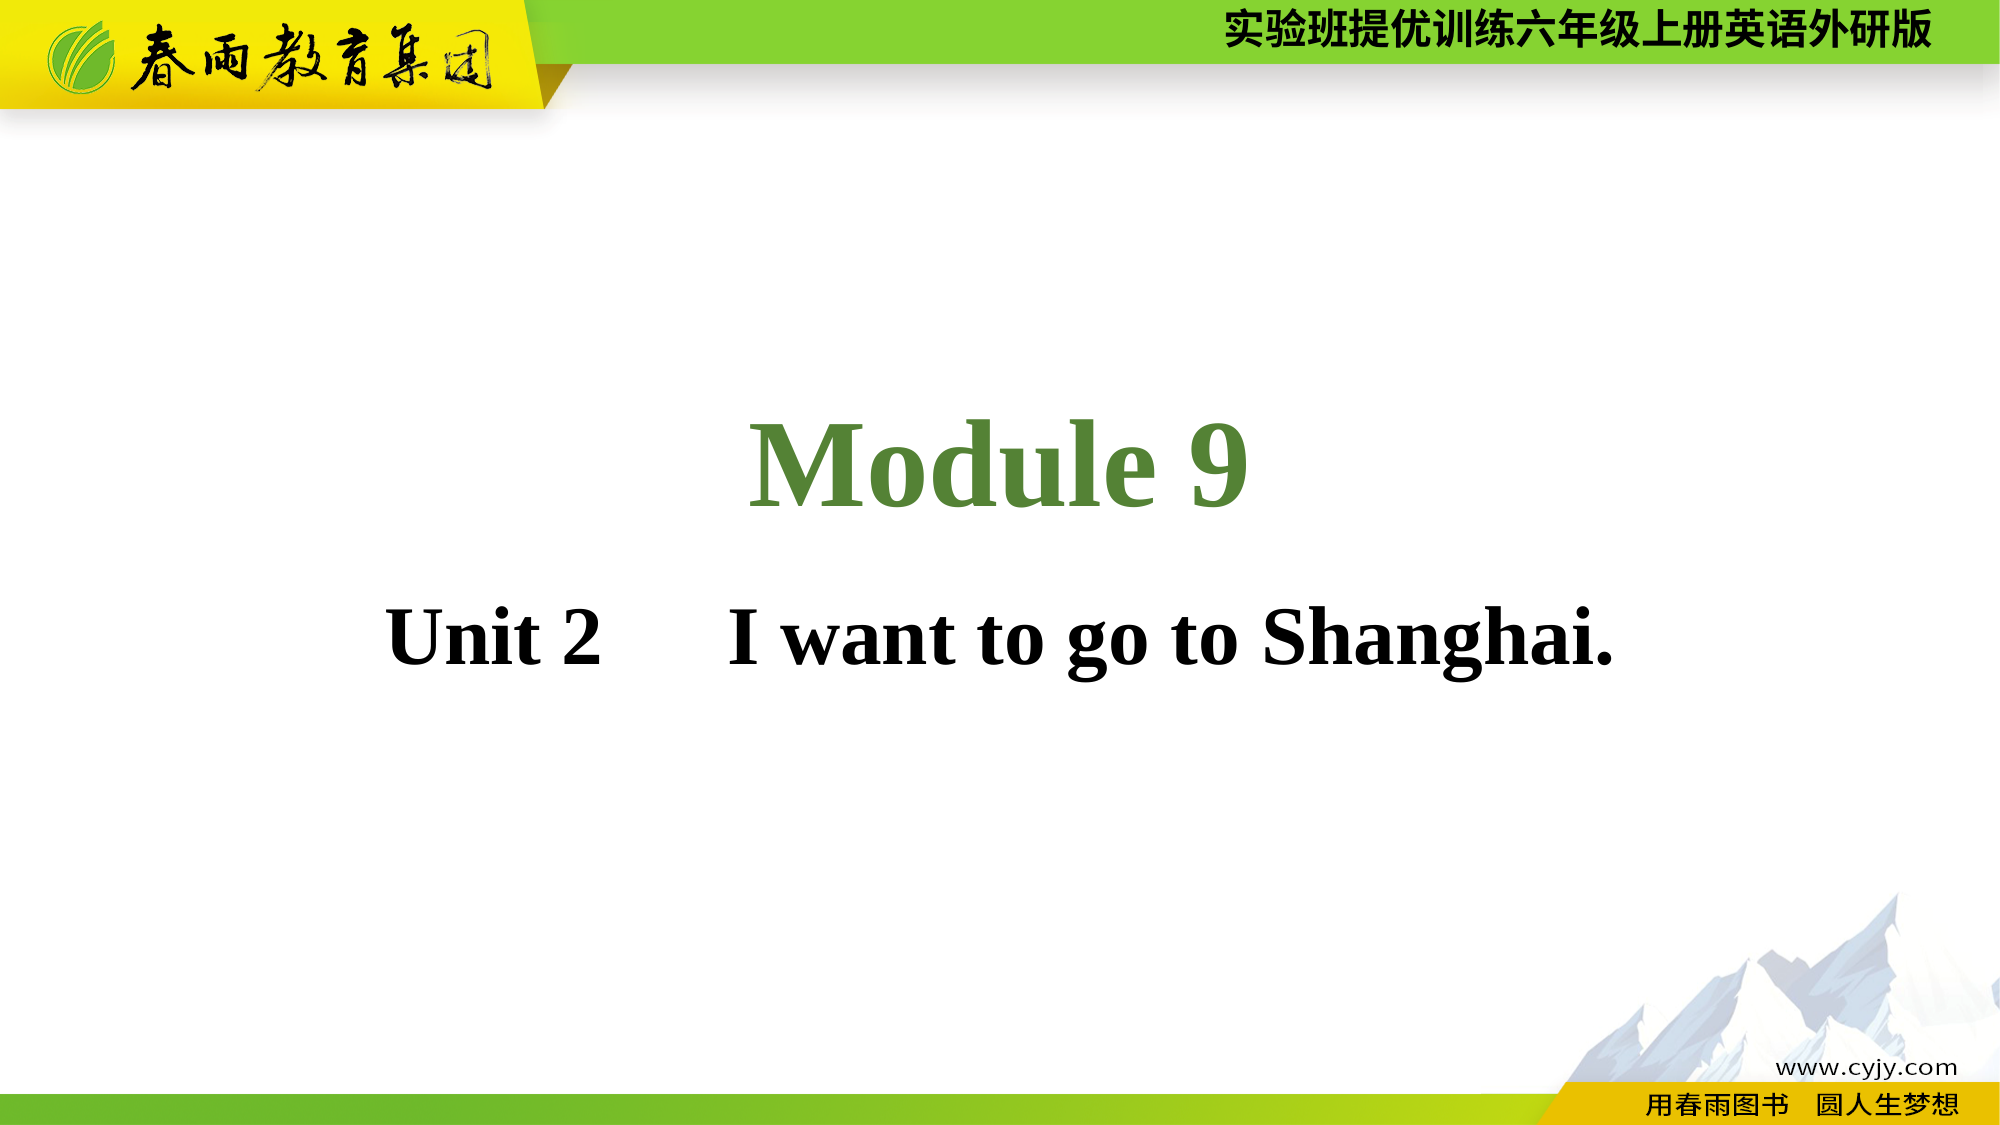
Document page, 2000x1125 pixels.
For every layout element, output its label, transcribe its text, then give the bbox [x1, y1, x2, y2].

text_box Module 9 Unit 2 I want to go to Shanghai. [0, 298, 2000, 689]
picture [0, 689, 2000, 1125]
picture [0, 0, 2000, 298]
